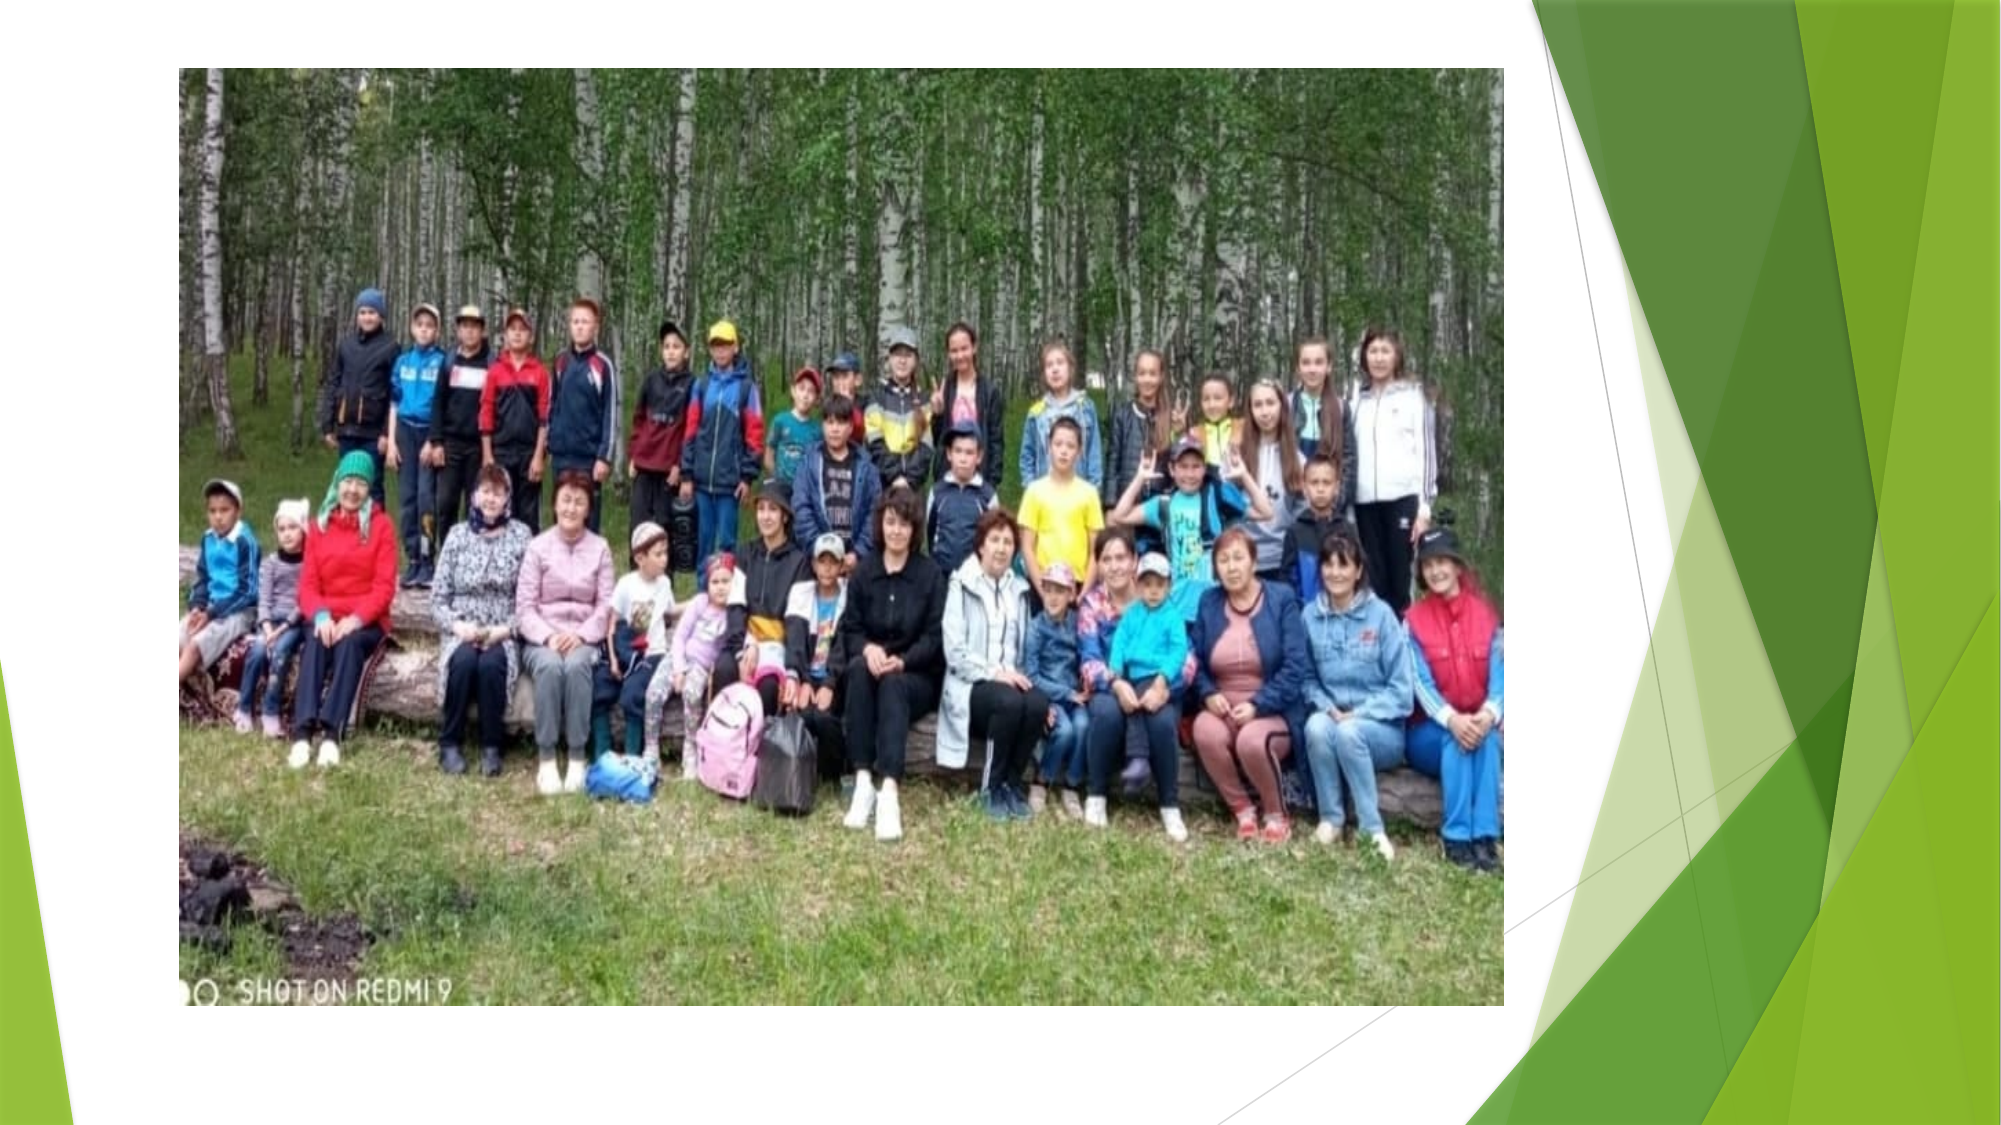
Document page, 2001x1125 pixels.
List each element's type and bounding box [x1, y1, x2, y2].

list [178, 67, 1505, 1006]
